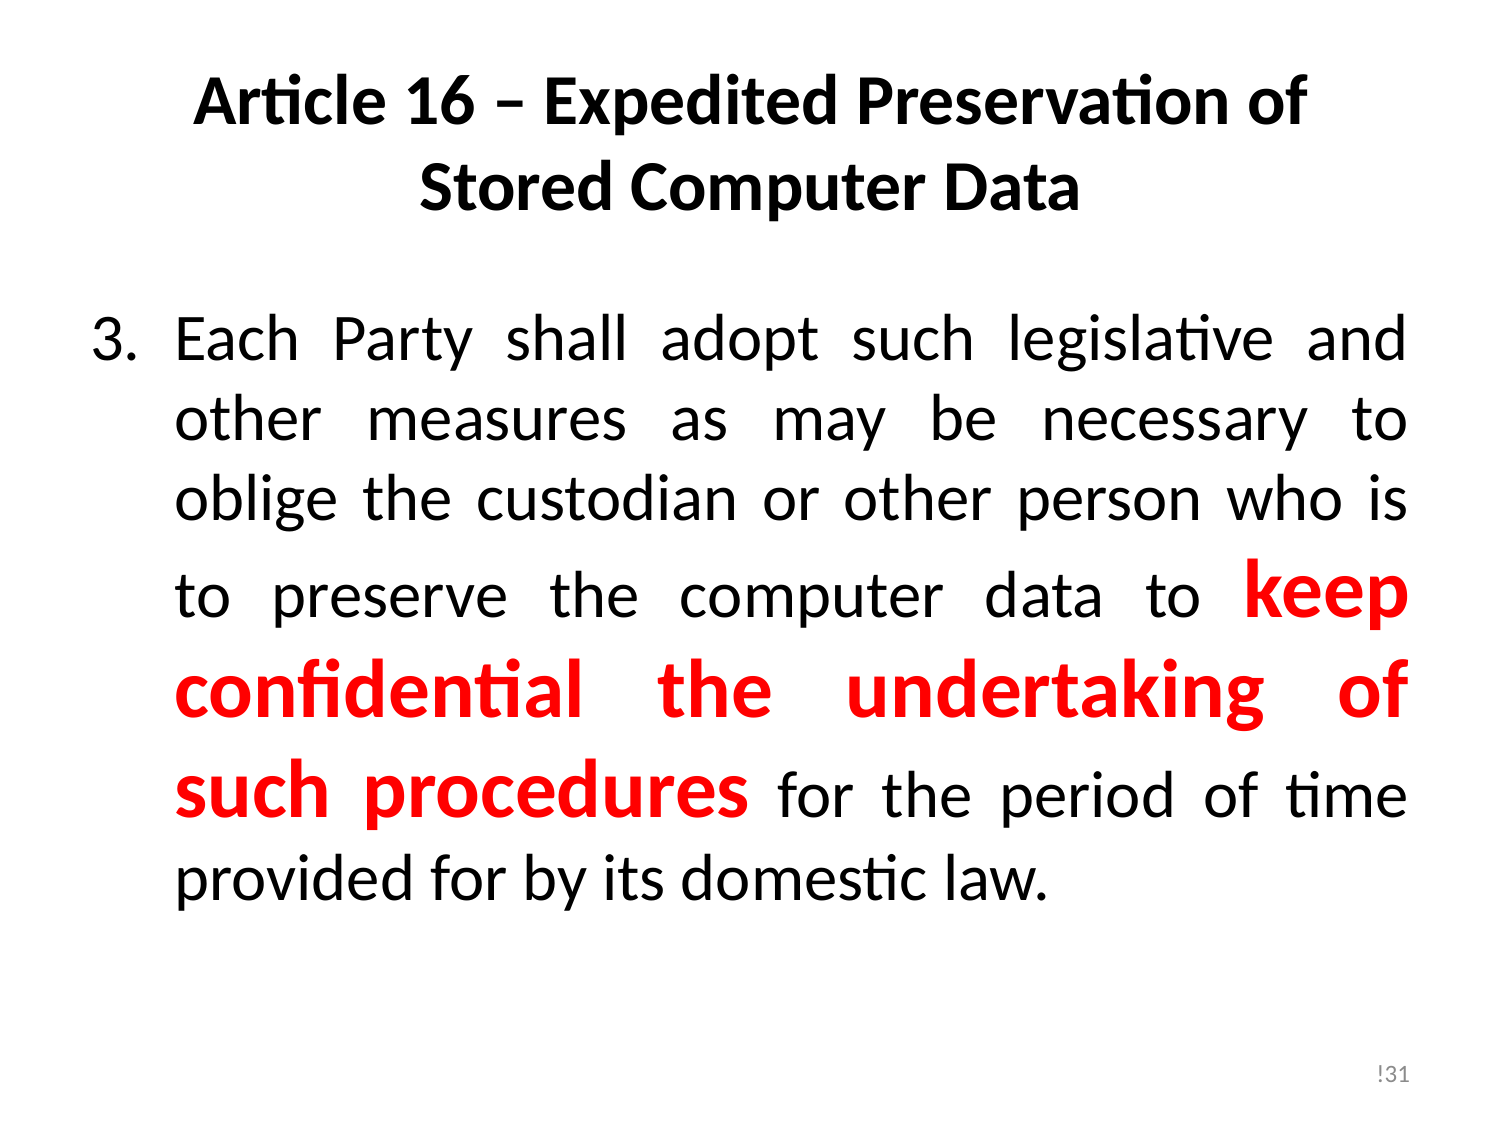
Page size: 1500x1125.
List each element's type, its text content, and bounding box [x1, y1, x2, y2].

list Each Party shall adopt such legislative and other measures as may be necessary to oblige the custodian or other person who is to preserve the computer data to keep confidential the undertaking of such procedures for the period of time provided for by its domestic law. [74, 286, 1426, 1030]
slide_number !31 [1074, 1042, 1425, 1103]
title Article 16 – Expedited Preservation of Stored Computer Data [76, 44, 1426, 232]
